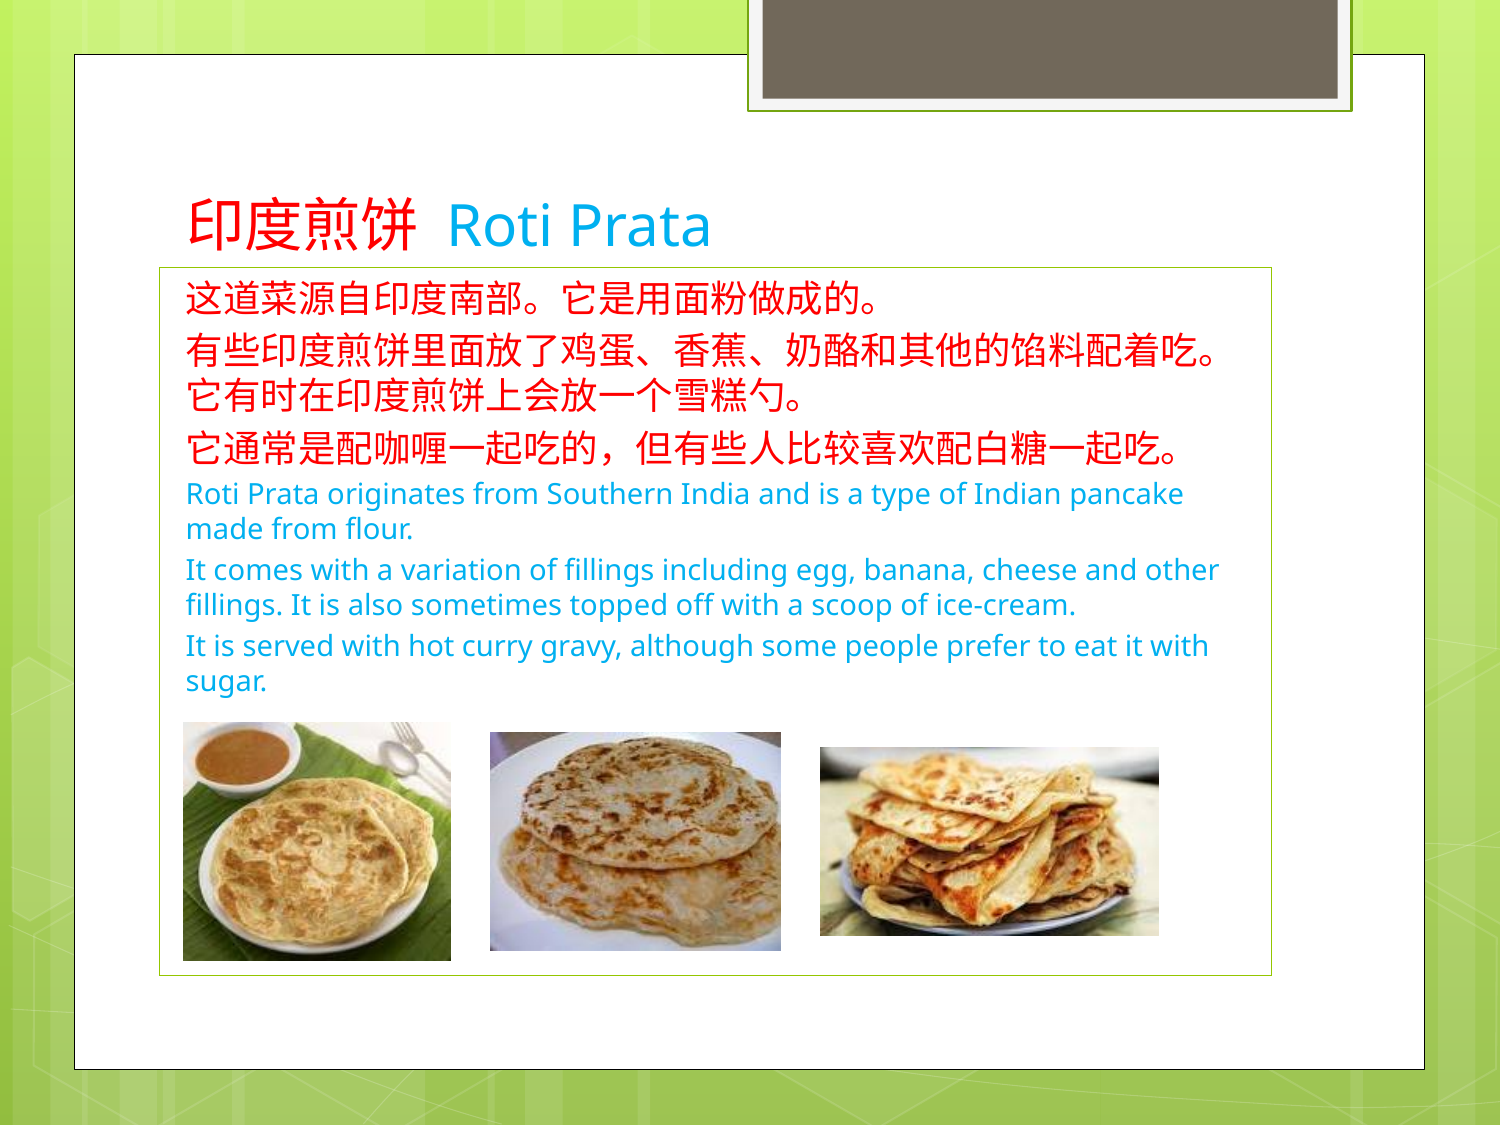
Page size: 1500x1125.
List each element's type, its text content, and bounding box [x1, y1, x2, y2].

title 印度煎饼 Roti Prata [171, 78, 1324, 266]
picture [182, 722, 451, 961]
text_box [11, 0, 248, 93]
picture [489, 732, 781, 951]
list 这道菜源自印度南部。它是用面粉做成的。 有些印度煎饼里面放了鸡蛋、香蕉、奶酪和其他的馅料配着吃。它有时在印度煎饼上会放一个雪糕勺。 它通常是配咖喱一起吃的，但有些人比较喜欢配白糖一起吃。 Roti Prata originates from Southern India and is a type of Indian pancake made from flour. It comes with a variation of fillings including egg, banana, cheese and other fillings. It is also sometimes topped off with a scoop of ice-cream. It is served with hot curry gravy, although some people prefer to eat it with sugar. [159, 267, 1272, 976]
picture [820, 747, 1159, 936]
